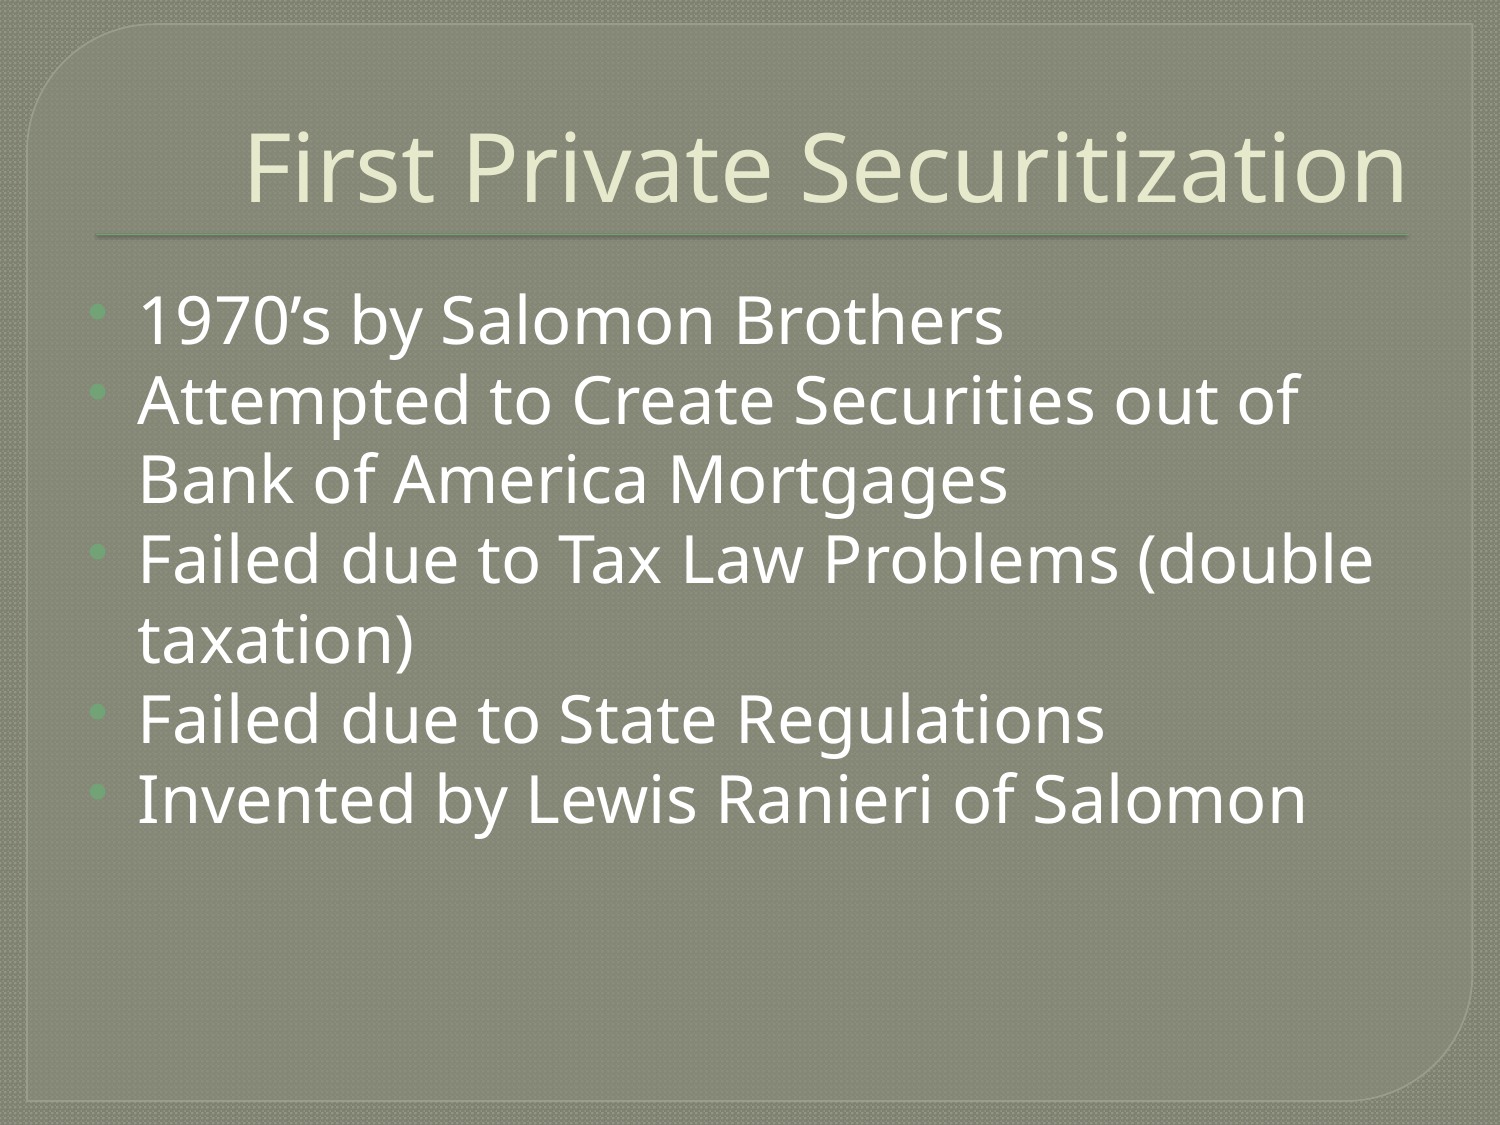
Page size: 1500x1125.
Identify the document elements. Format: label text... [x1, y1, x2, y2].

title First Private Securitization [75, 41, 1425, 230]
list 1970’s by Salomon Brothers Attempted to Create Securities out of Bank of America Mortgages Failed due to Tax Law Problems (double taxation) Failed due to State Regulations Invented by Lewis Ranieri of Salomon [75, 270, 1425, 1013]
